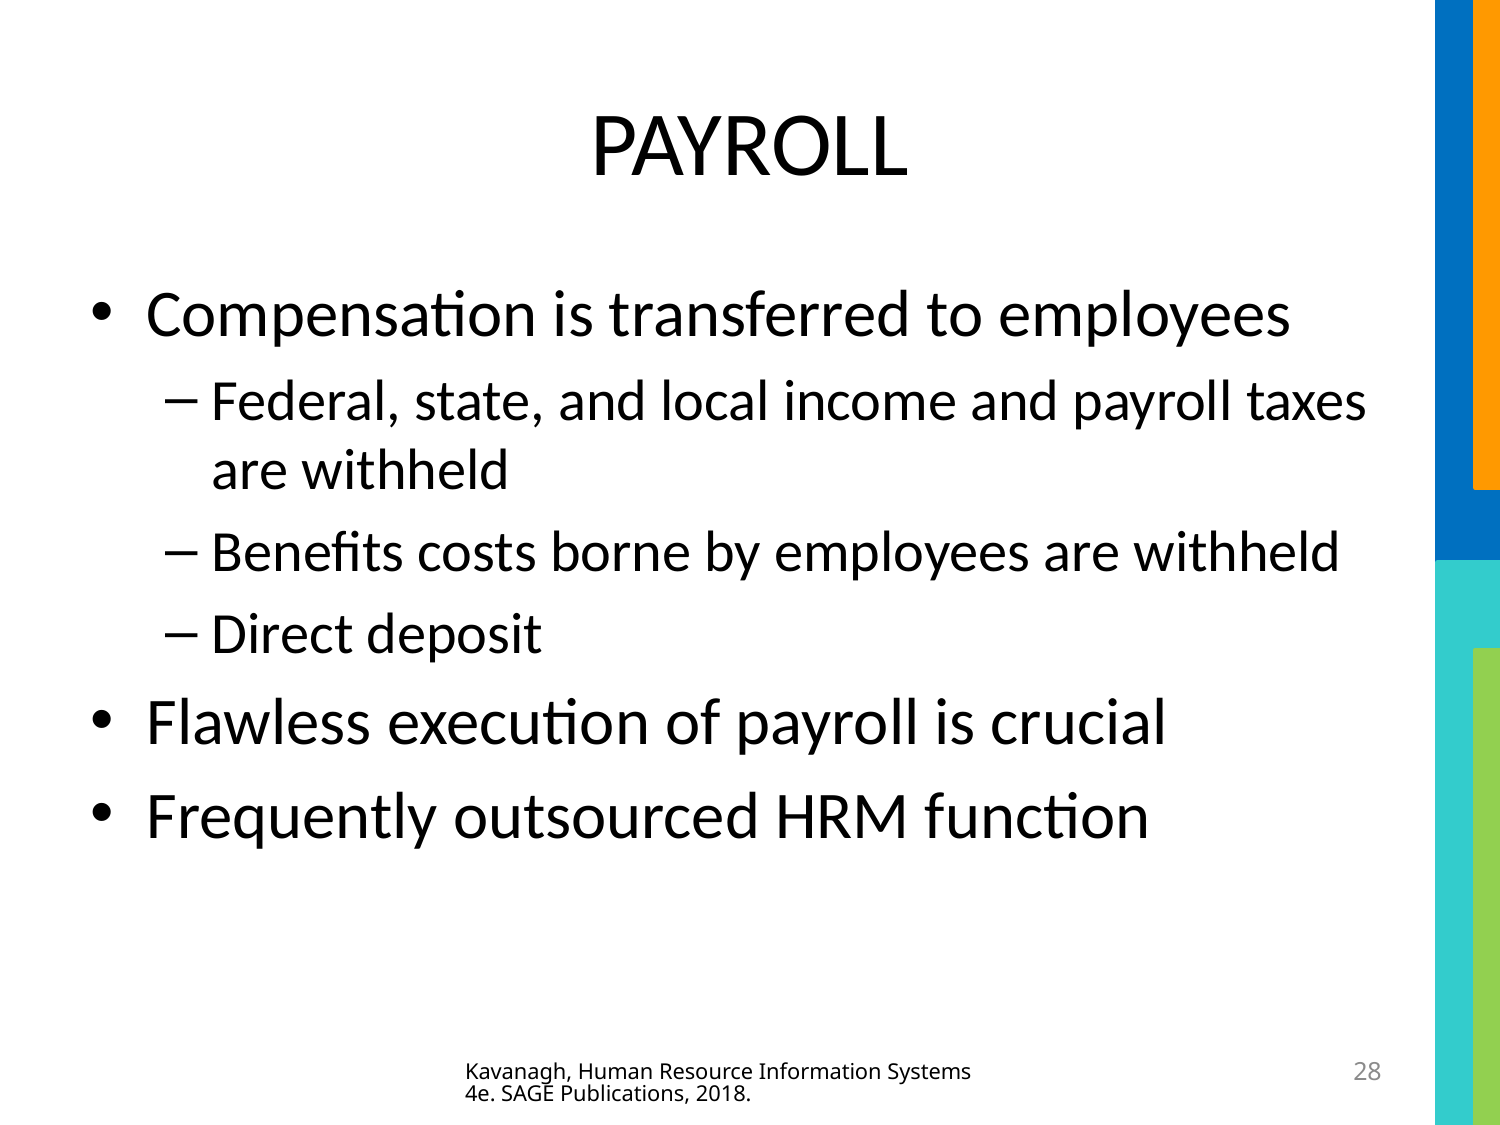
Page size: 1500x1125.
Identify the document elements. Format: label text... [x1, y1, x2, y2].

slide_number 28 [1059, 1042, 1397, 1103]
list Compensation is transferred to employees Federal, state, and local income and payroll taxes are withheld Benefits costs borne by employees are withheld Direct deposit Flawless execution of payroll is crucial Frequently outsourced HRM function [75, 262, 1425, 1005]
footer Kavanagh, Human Resource Information Systems 4e. SAGE Publications, 2018. [450, 1042, 1004, 1103]
title PAYROLL [75, 45, 1425, 233]
